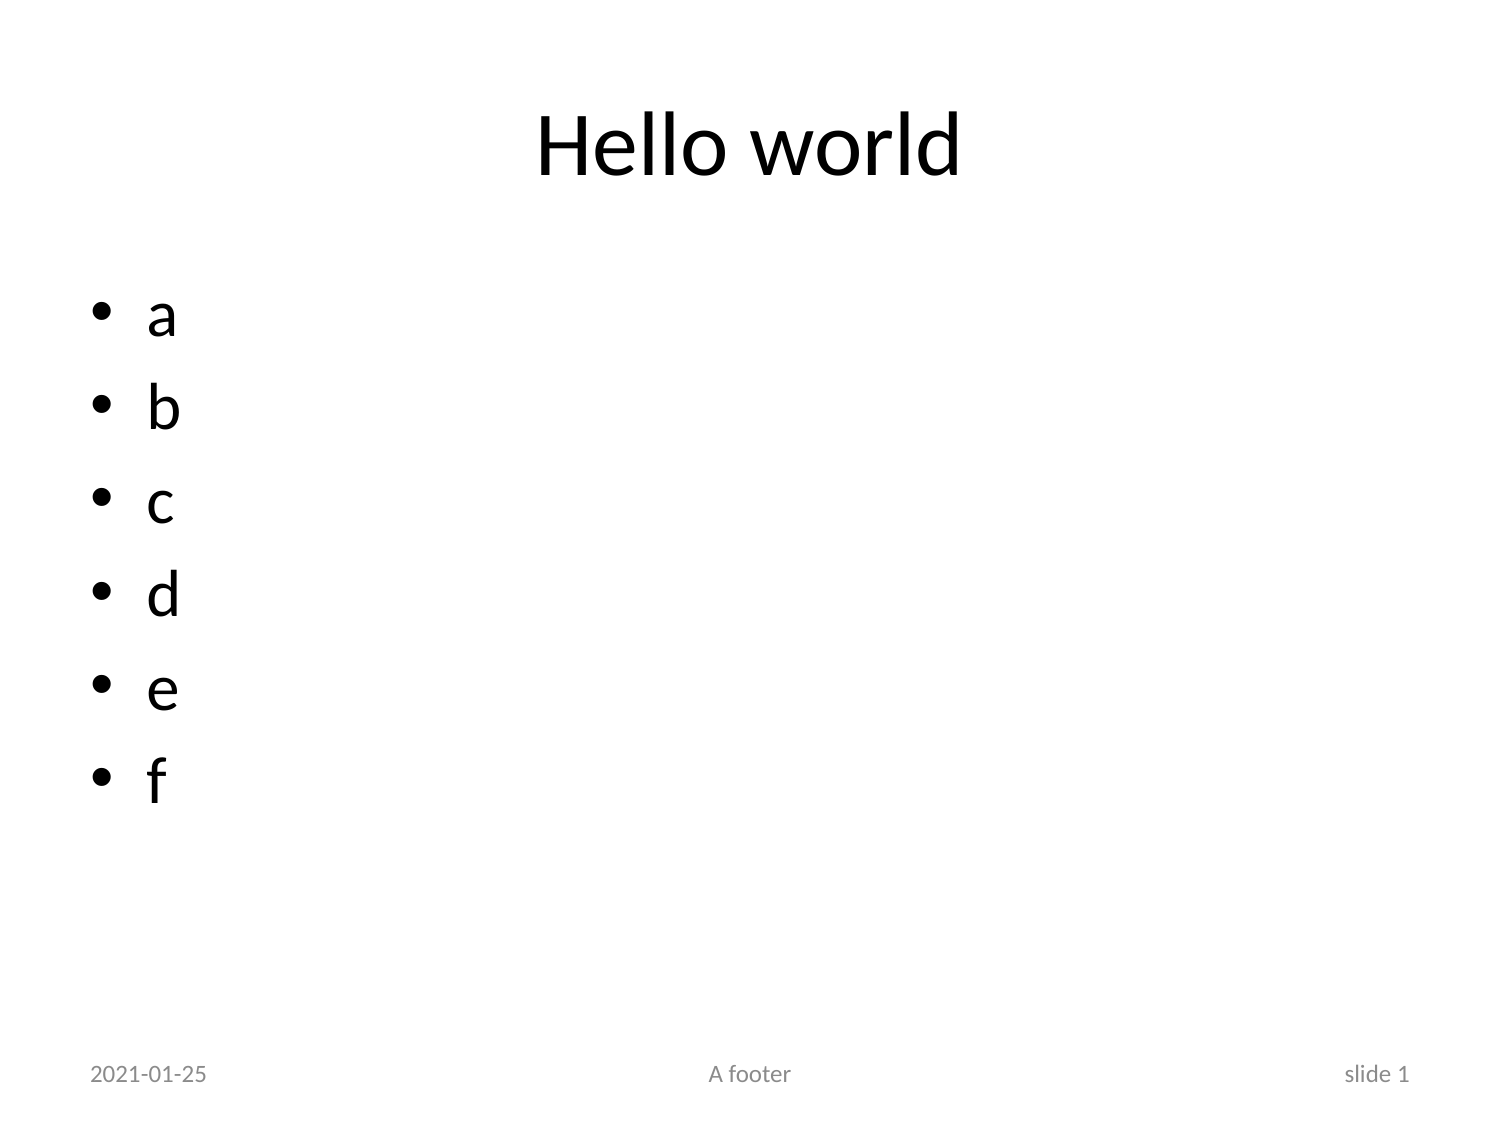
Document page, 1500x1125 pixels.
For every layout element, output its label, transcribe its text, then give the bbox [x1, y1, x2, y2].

title Hello world [75, 45, 1425, 233]
slide_number slide 1 [1074, 1042, 1425, 1103]
list a b c d e f [75, 262, 1425, 1005]
footer A footer [512, 1042, 988, 1103]
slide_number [75, 1042, 425, 1103]
